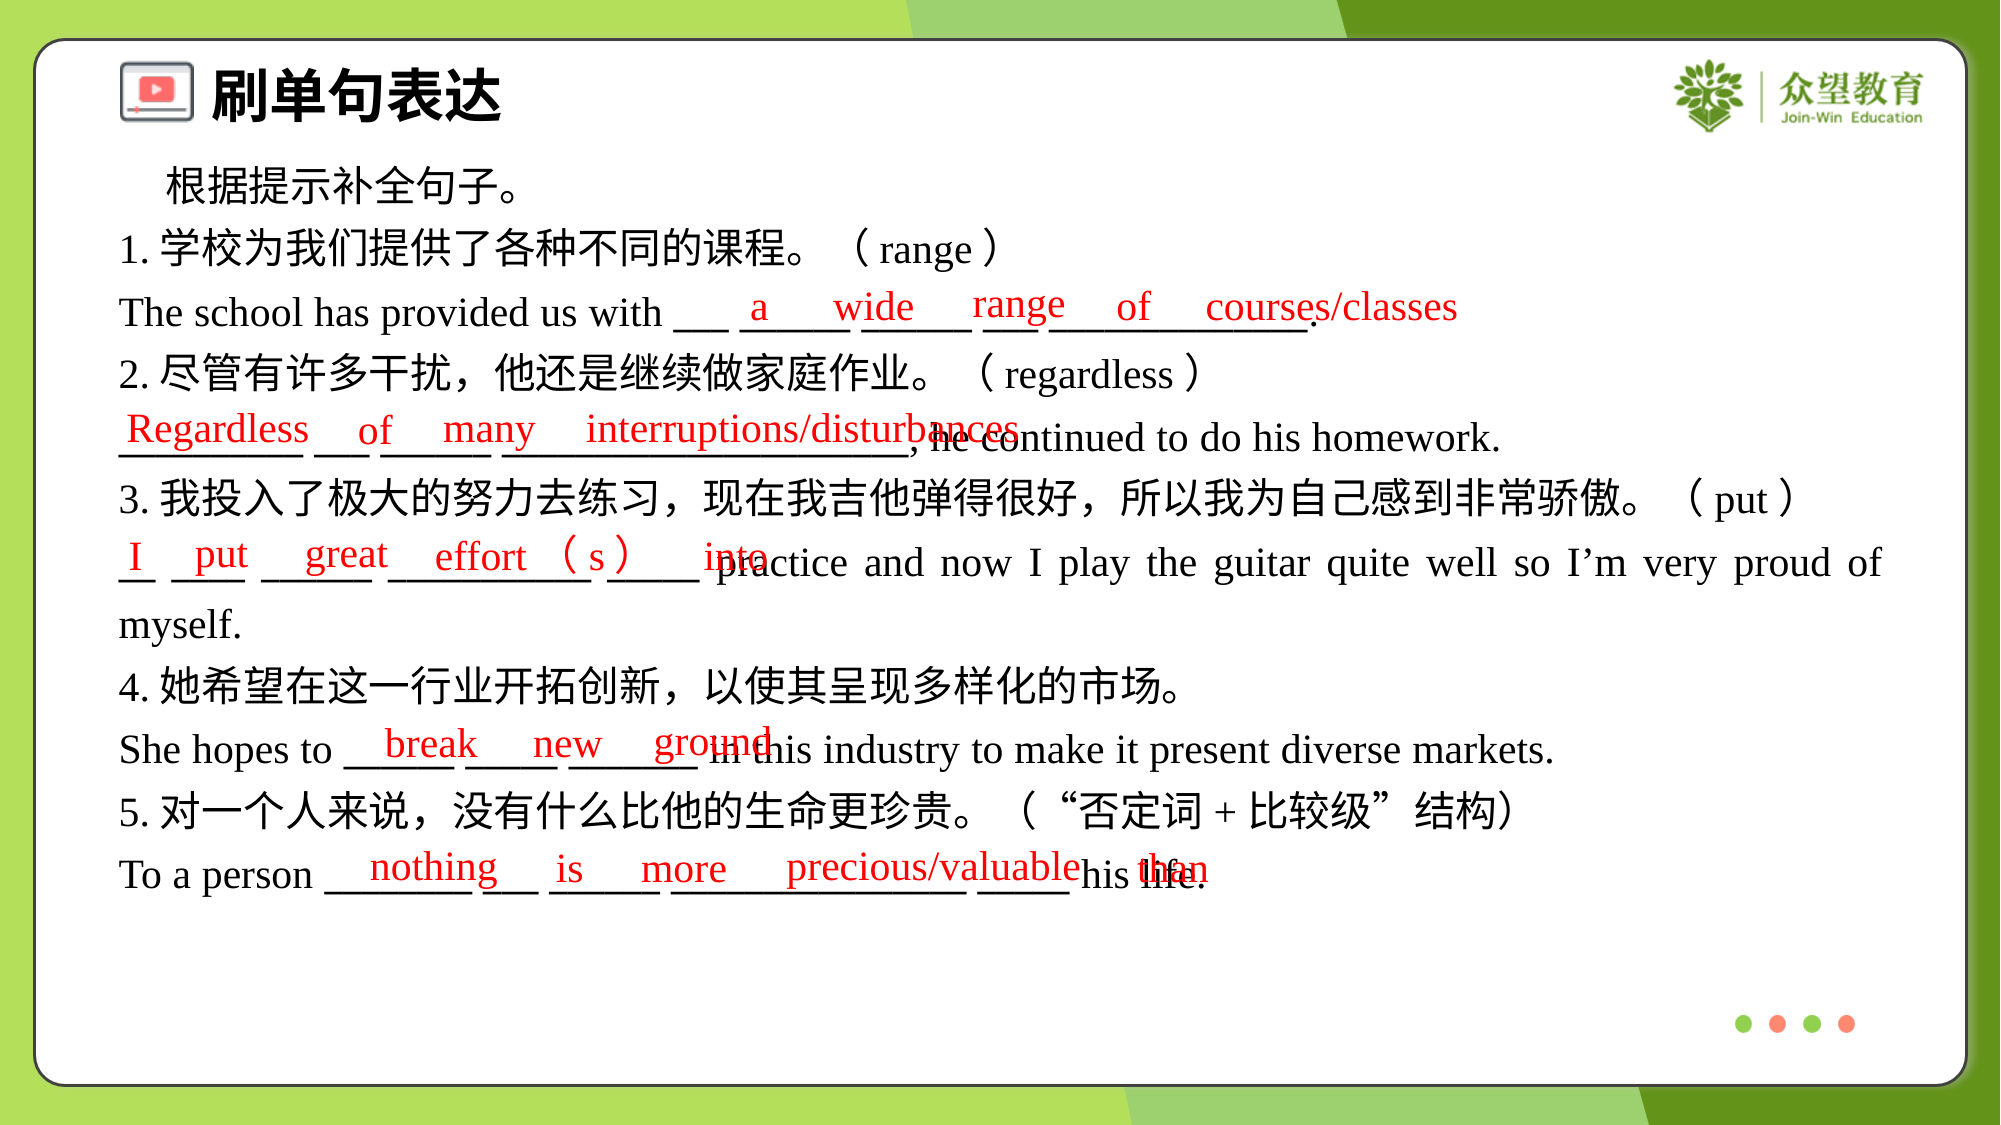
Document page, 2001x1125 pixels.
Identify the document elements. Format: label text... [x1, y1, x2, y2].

text_box of [353, 390, 398, 449]
text_box wide [828, 265, 919, 324]
text_box Regardless [122, 388, 314, 447]
text_box break [380, 703, 483, 761]
text_box precious/valuable [782, 826, 1086, 884]
text_box into [699, 515, 774, 574]
text_box is [551, 828, 589, 886]
text_box great [300, 513, 393, 572]
text_box courses/classes [1201, 265, 1463, 324]
text_box more [636, 828, 732, 886]
text_box ground [649, 701, 777, 759]
text_box 4.她希望在这一行业开拓创新，以使其呈现多样化的市场。 She hopes to ______ _____ _______ in this industry to make it present diverse markets. 5.对一个人来说，没有什么比他的生命更珍贵。（“否定词+比较级”结构） To a person ________ ___ ______ ________________ _____ his life. [118, 647, 1883, 892]
text_box new [528, 703, 608, 761]
text_box interruptions/disturbances [582, 388, 1024, 447]
text_box 根据提示补全句子。 1.学校为我们提供了各种不同的课程。（range） The school has provided us with ___ ______ ______ ___ ______________. 2.尽管有许多干扰，他还是继续做家庭作业。（regardless） __________ ___ ______ ______________________, he continued to do his homework. [118, 146, 1883, 454]
text_box 3.我投入了极大的努力去练习，现在我吉他弹得很好，所以我为自己感到非常骄傲。（put） __ ____ ______ ___________ _____ practice and now I play the guitar quite well so I’m very proud of myself. [118, 459, 1883, 642]
text_box many [438, 388, 541, 447]
text_box nothing [365, 826, 503, 884]
text_box put [190, 513, 253, 572]
text_box effort（s） [445, 515, 646, 574]
picture [0, 0, 2000, 1125]
text_box than [1132, 828, 1214, 886]
text_box range [968, 263, 1070, 322]
text_box of [1112, 265, 1156, 324]
text_box a [745, 265, 774, 324]
text_box I [124, 515, 148, 574]
